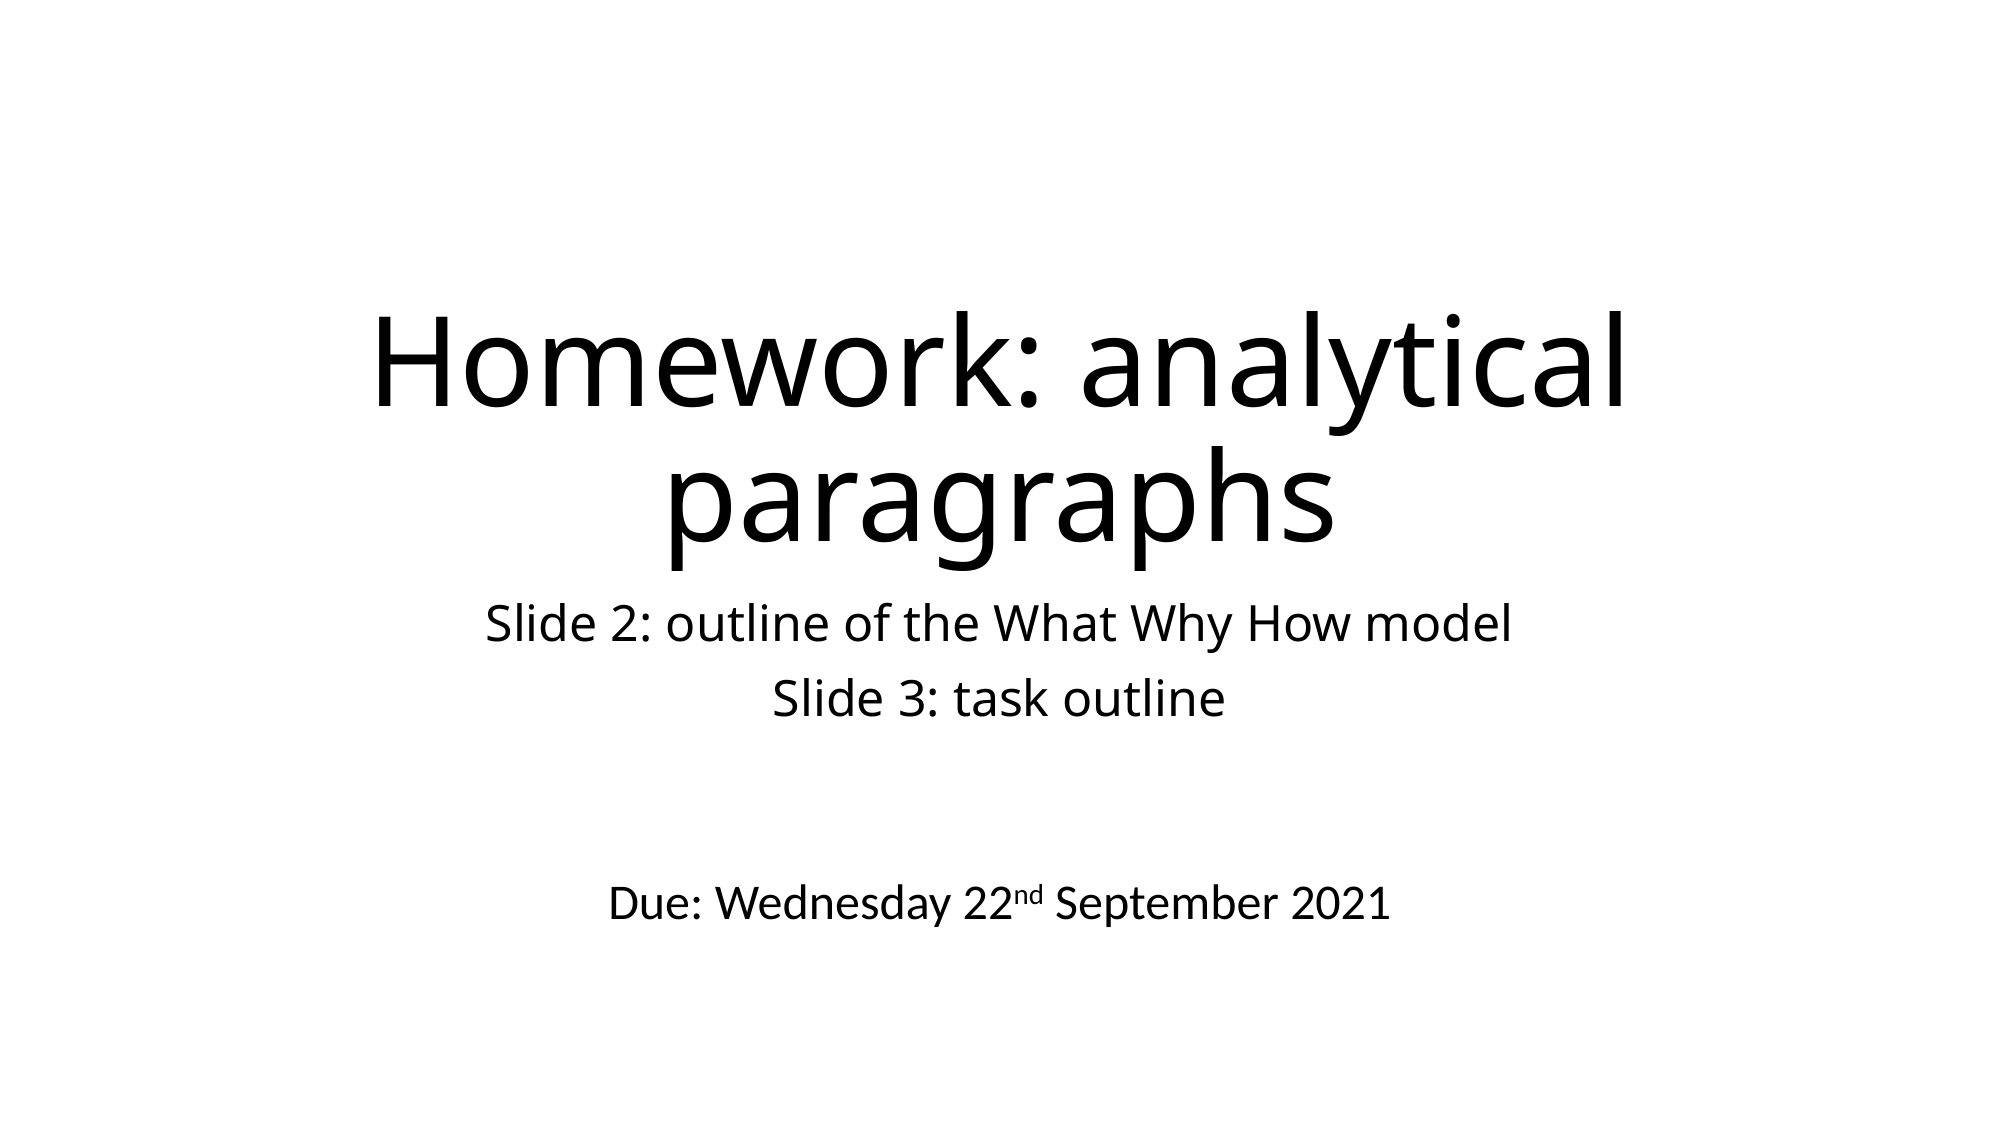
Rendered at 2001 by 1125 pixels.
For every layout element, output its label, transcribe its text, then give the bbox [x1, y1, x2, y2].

text_box Due: Wednesday 22nd September 2021 [249, 862, 1750, 938]
subtitle Slide 2: outline of the What Why How model Slide 3: task outline [249, 590, 1750, 862]
title Homework: analytical paragraphs [249, 184, 1750, 576]
